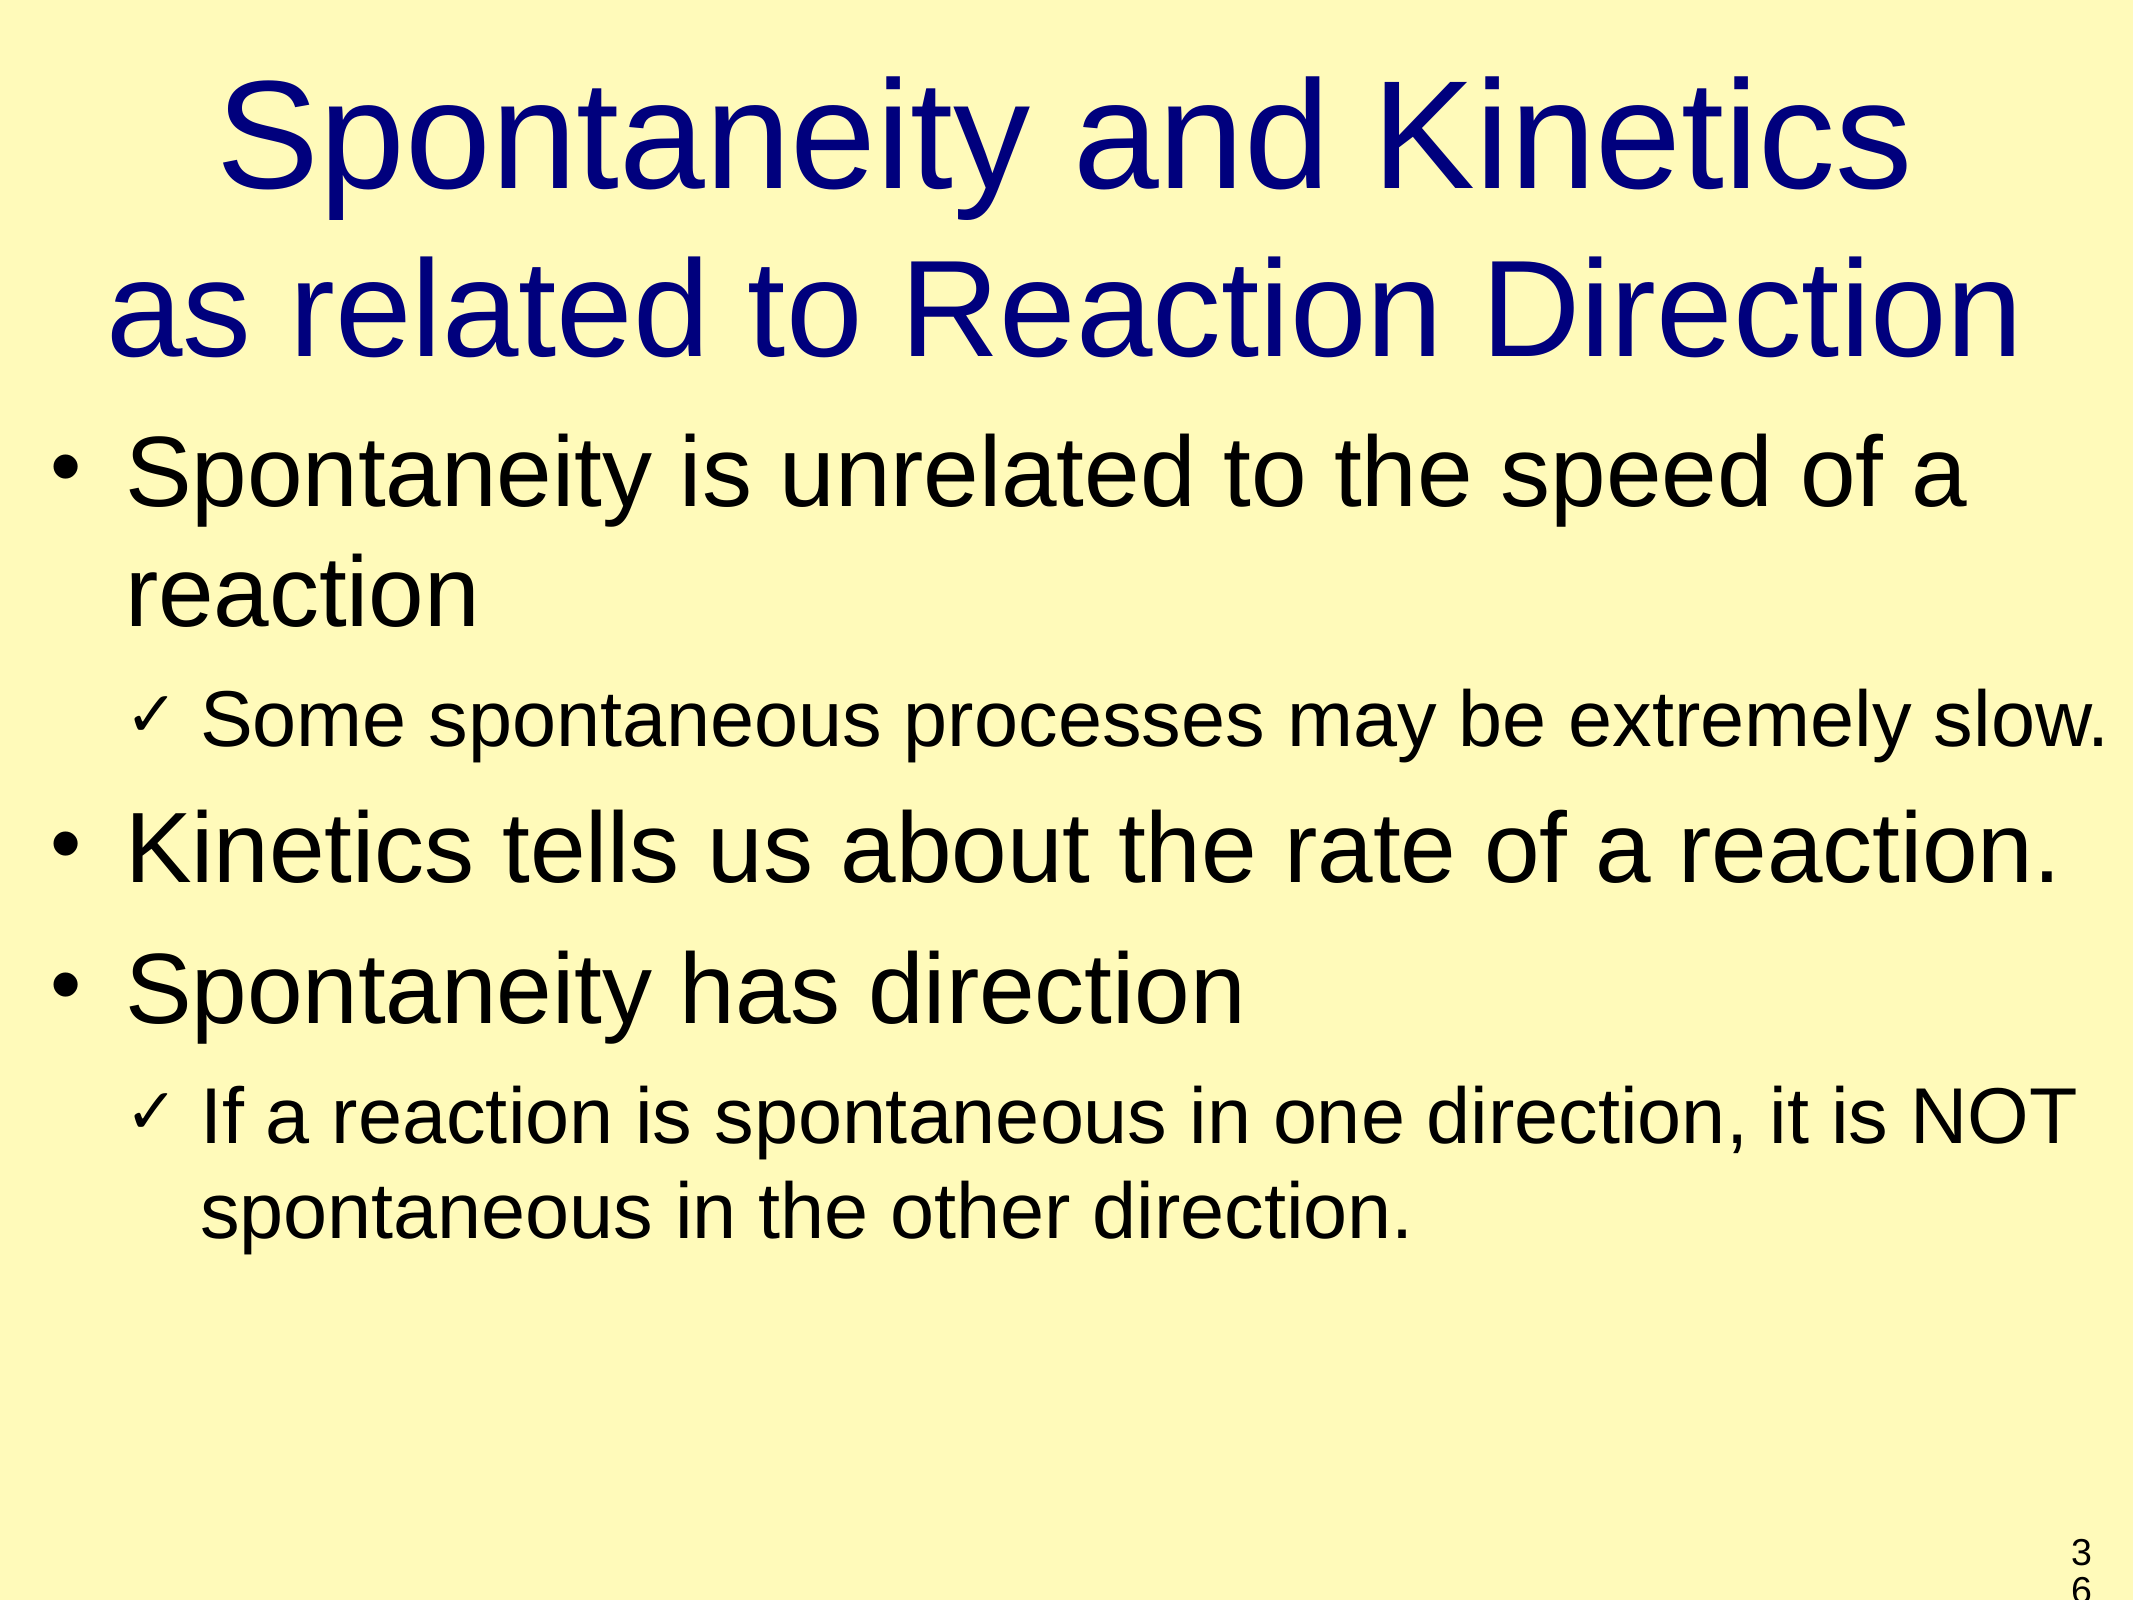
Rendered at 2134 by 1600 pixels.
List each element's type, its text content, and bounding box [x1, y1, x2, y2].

title Spontaneity and Kinetics as related to Reaction Direction [24, 30, 2107, 388]
list Spontaneity is unrelated to the speed of a reaction Some spontaneous processes may be extremely slow. Kinetics tells us about the rate of a reaction. Spontaneity has direction If a reaction is spontaneous in one direction, it is NOT spontaneous in the other direction. [49, 405, 2126, 1551]
slide_number 36 [2055, 1551, 2118, 1580]
